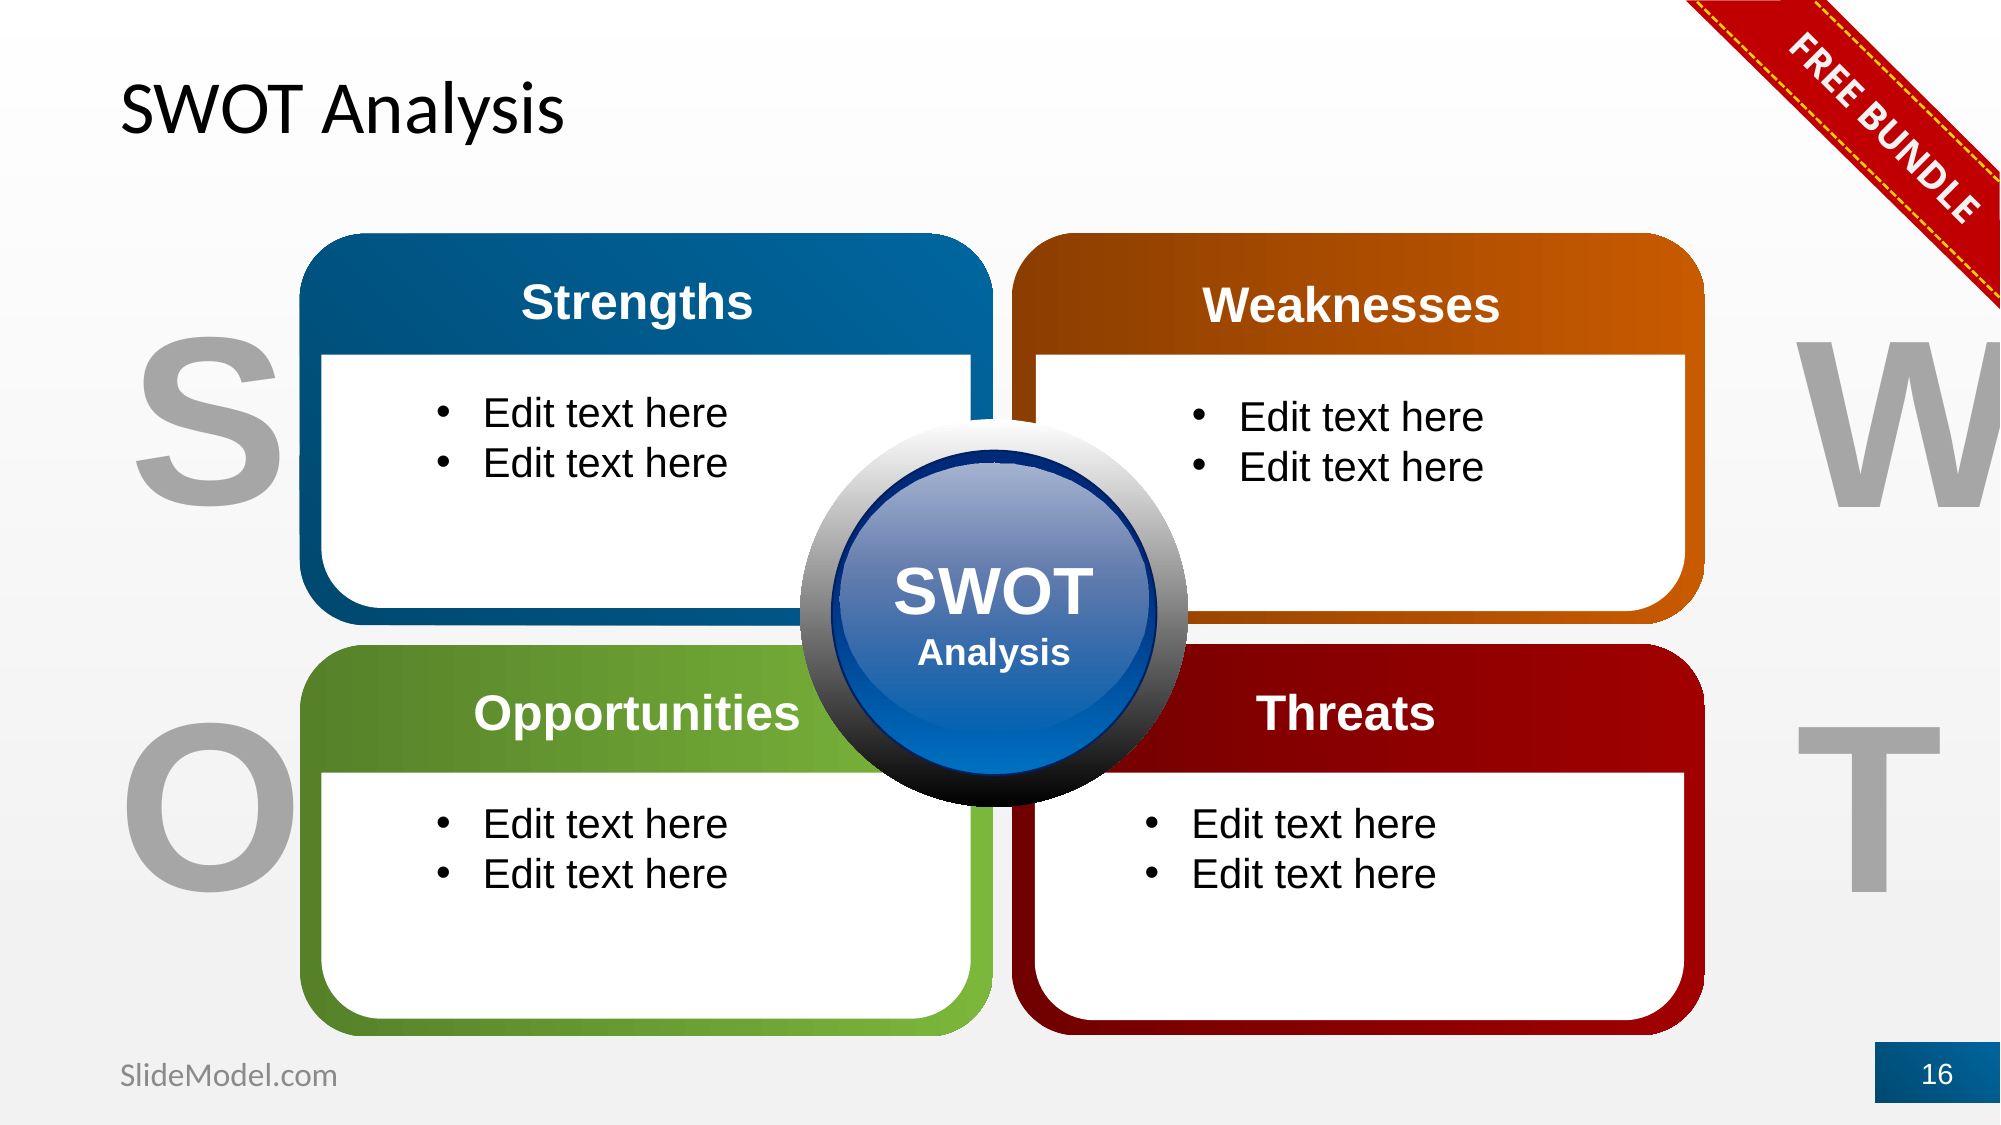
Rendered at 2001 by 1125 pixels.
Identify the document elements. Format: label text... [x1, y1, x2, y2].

text_box Threats [1192, 673, 1614, 748]
text_box Weaknesses [1083, 265, 1620, 341]
text_box Opportunities [369, 673, 794, 748]
text_box T [1781, 645, 1923, 948]
text_box Edit text here Edit text here [1129, 789, 1567, 905]
text_box [299, 233, 993, 626]
text_box [1035, 354, 1686, 612]
text_box W [1781, 349, 1923, 563]
text_box [321, 772, 971, 1019]
title SWOT Analysis [99, 45, 1200, 162]
text_box Edit text here Edit text here [421, 378, 859, 494]
text_box [1011, 233, 1705, 625]
text_box [1011, 644, 1705, 1036]
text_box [799, 418, 1189, 808]
text_box O [102, 643, 244, 946]
slide_number 16 [1875, 1042, 2000, 1103]
text_box Edit text here Edit text here [1177, 381, 1615, 497]
text_box [321, 354, 971, 608]
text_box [1696, 0, 2000, 341]
text_box [1034, 772, 1685, 1021]
text_box [299, 645, 994, 1037]
text_box Strengths [369, 262, 906, 337]
text_box Edit text here Edit text here [421, 789, 859, 905]
text_box S [114, 258, 256, 561]
footer SlideModel.com [99, 1042, 734, 1103]
